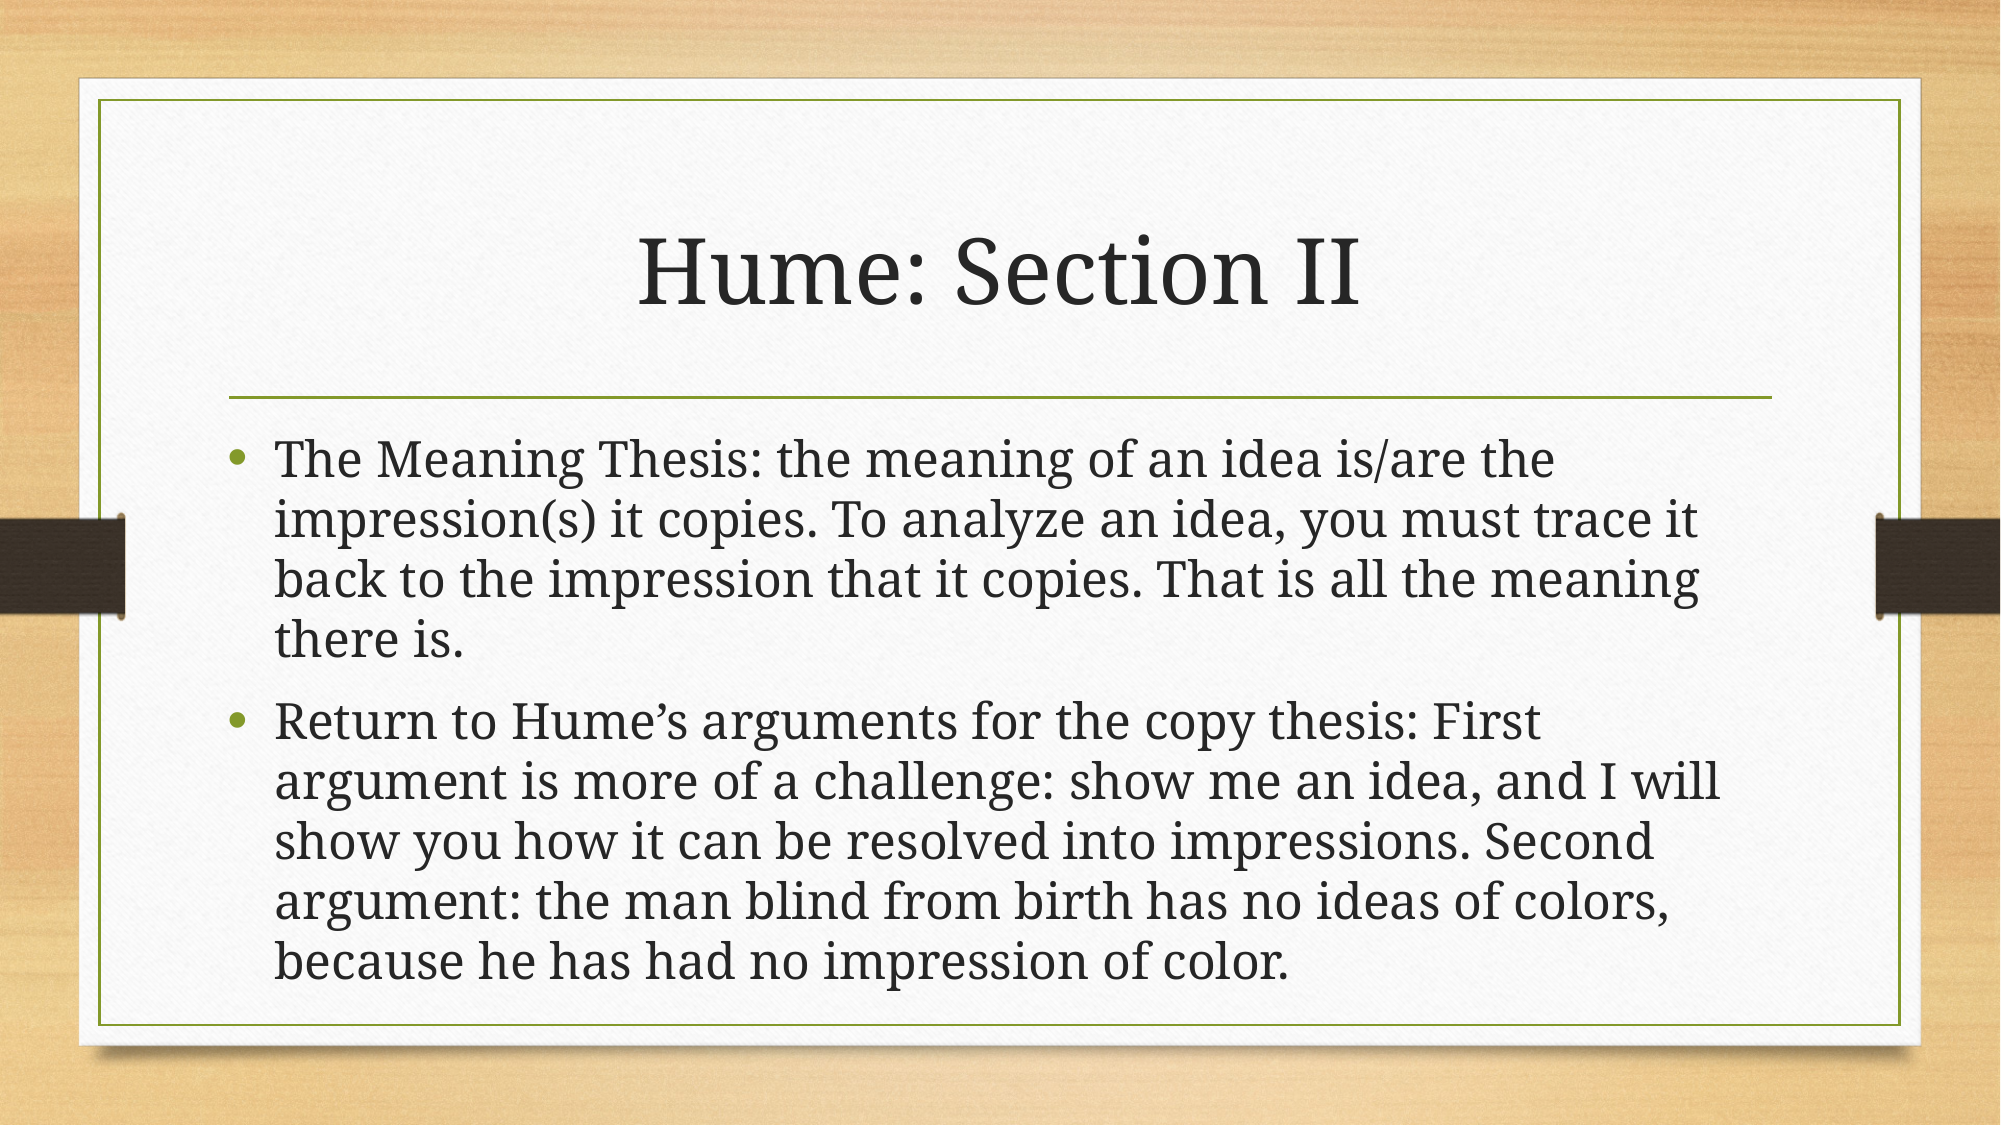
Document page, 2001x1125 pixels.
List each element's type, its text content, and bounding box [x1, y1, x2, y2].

picture [0, 0, 2001, 1125]
list The Meaning Thesis: the meaning of an idea is/are the impression(s) it copies. To analyze an idea, you must trace it back to the impression that it copies. That is all the meaning there is. Return to Hume’s arguments for the copy thesis: First argument is more of a challenge: show me an idea, and I will show you how it can be resolved into impressions. Second argument: the man blind from birth has no ideas of colors, because he has had no impression of color. [212, 419, 1788, 964]
title Hume: Section II [212, 161, 1788, 375]
